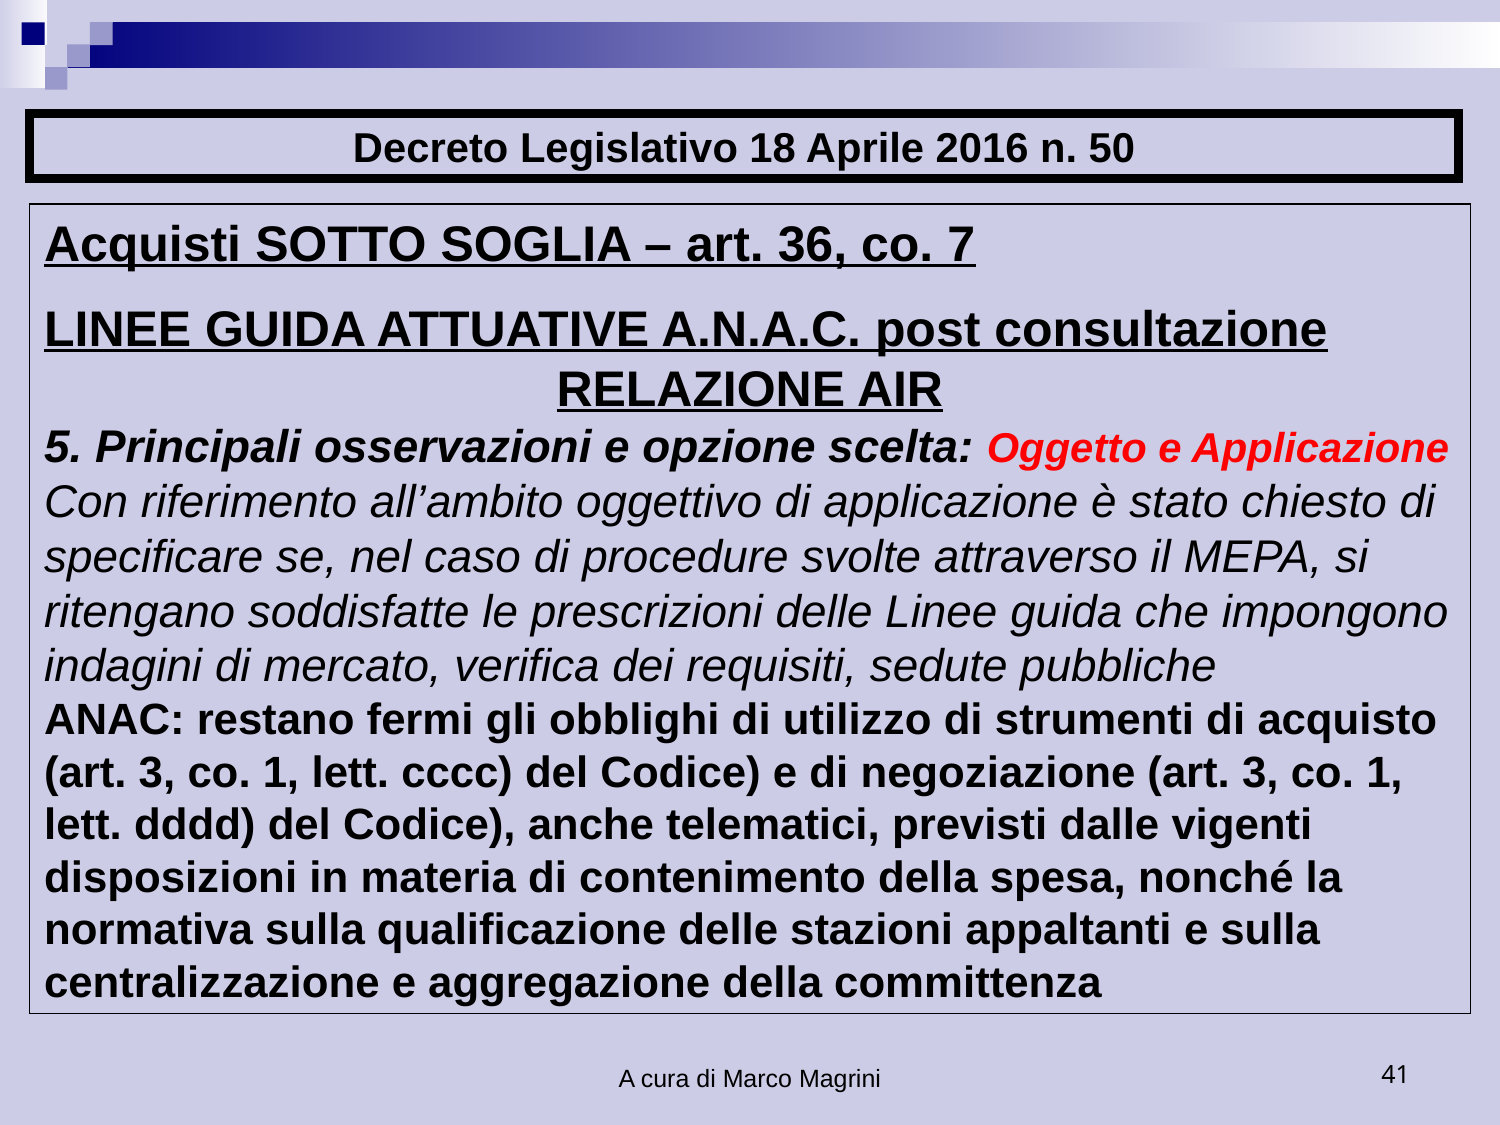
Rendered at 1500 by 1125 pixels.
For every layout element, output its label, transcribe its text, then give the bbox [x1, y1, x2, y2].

text_box Decreto Legislativo 18 Aprile 2016 n. 50 [29, 113, 1459, 179]
footer A cura di Marco Magrini [512, 1025, 988, 1100]
slide_number 41 [1074, 1025, 1425, 1100]
text_box Acquisti SOTTO SOGLIA – art. 36, co. 7 LINEE GUIDA ATTUATIVE A.N.A.C. post consultazione RELAZIONE AIR 5. Principali osservazioni e opzione scelta: Oggetto e Applicazione Con riferimento all’ambito oggettivo di applicazione è stato chiesto di specificare se, nel caso di procedure svolte attraverso il MEPA, si ritengano soddisfatte le prescrizioni delle Linee guida che impongono indagini di mercato, verifica dei requisiti, sedute pubbliche ANAC: restano fermi gli obblighi di utilizzo di strumenti di acquisto (art. 3, co. 1, lett. cccc) del Codice) e di negoziazione (art. 3, co. 1, lett. dddd) del Codice), anche telematici, previsti dalle vigenti disposizioni in materia di contenimento della spesa, nonché la normativa sulla qualificazione delle stazioni appaltanti e sulla centralizzazione e aggregazione della committenza [29, 203, 1471, 1014]
